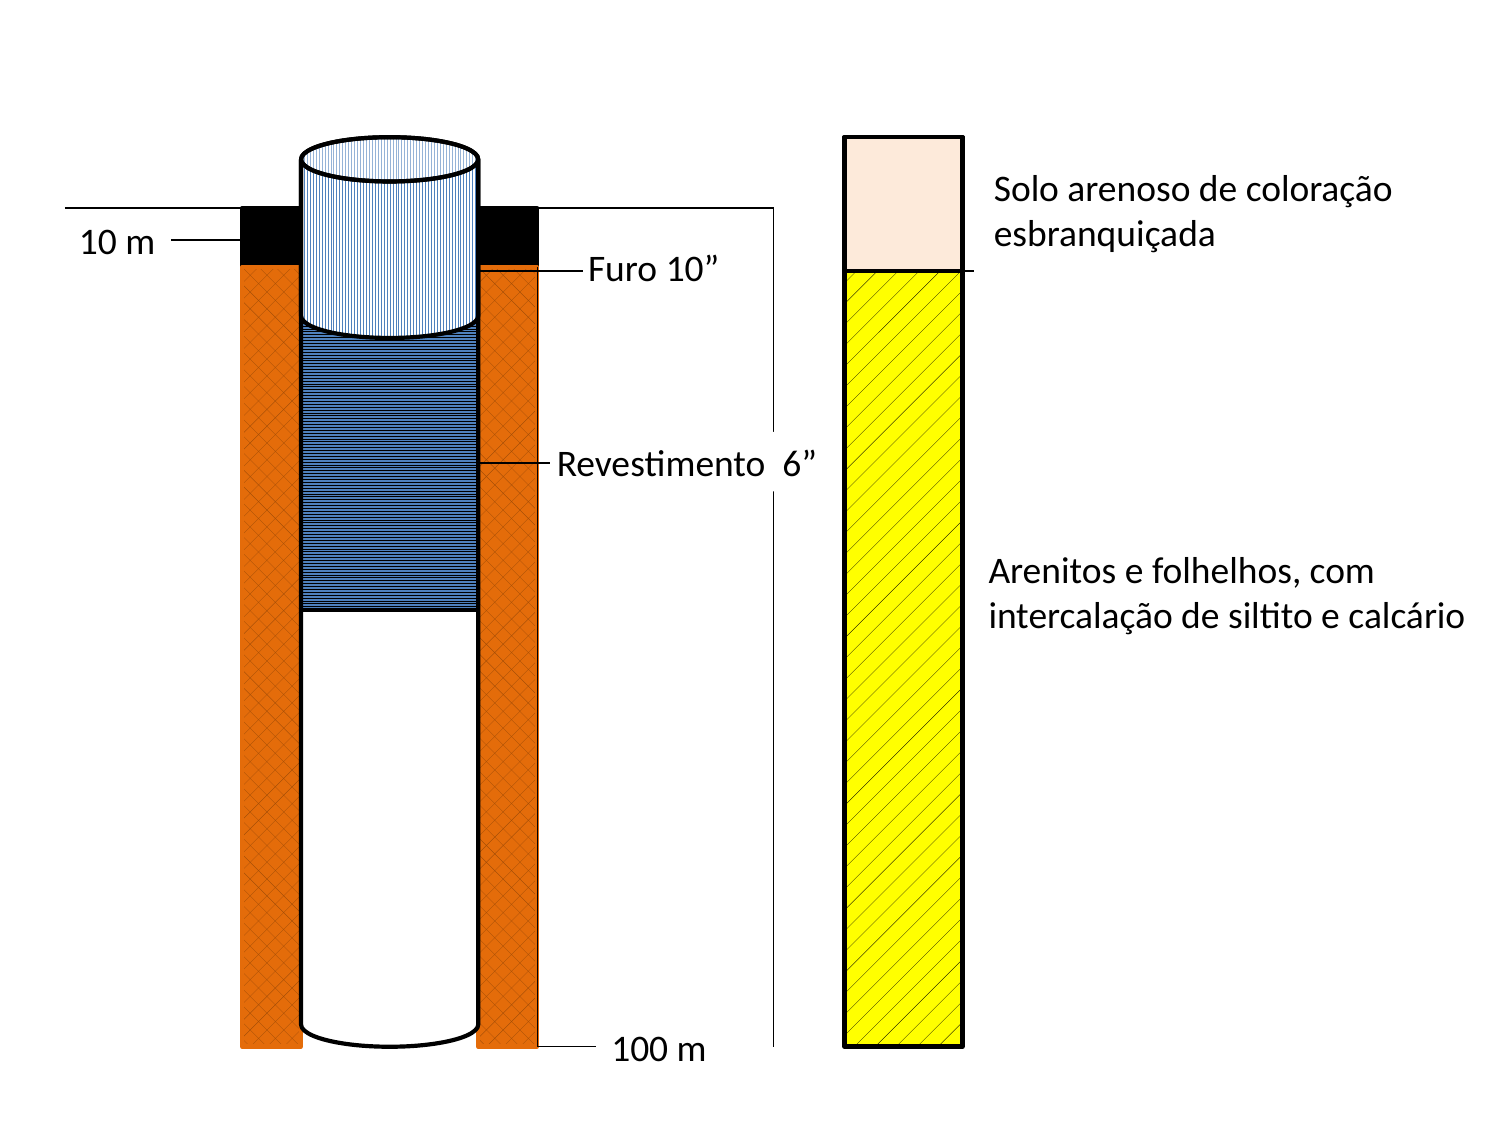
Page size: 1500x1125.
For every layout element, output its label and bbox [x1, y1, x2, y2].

text_box [63, 136, 1494, 1078]
